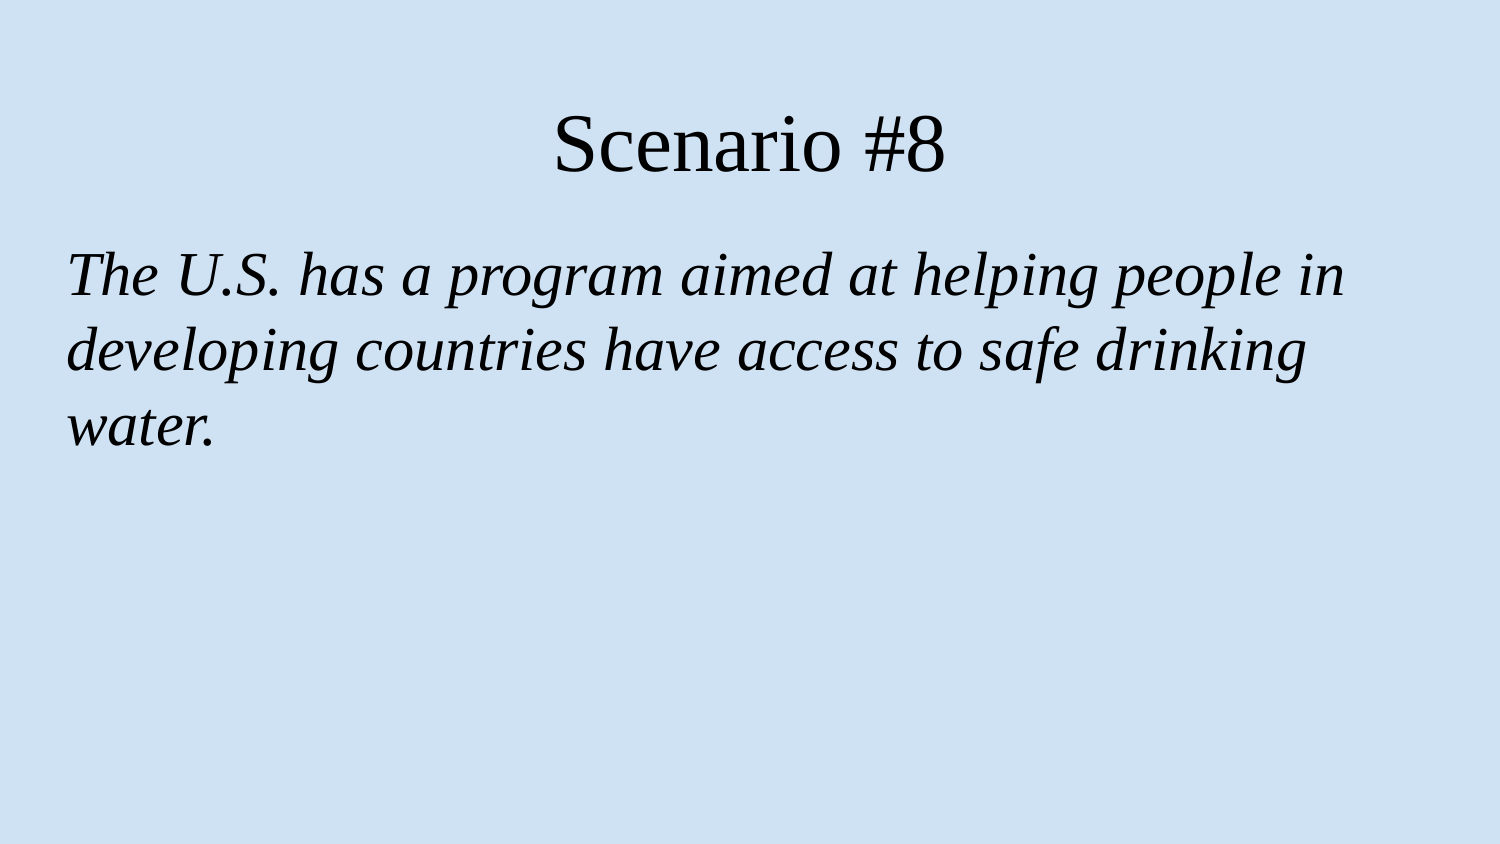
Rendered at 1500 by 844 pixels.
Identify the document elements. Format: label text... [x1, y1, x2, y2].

list The U.S. has a program aimed at helping people in developing countries have access to safe drinking water. [51, 218, 1449, 750]
title Scenario #8 [51, 72, 1449, 167]
